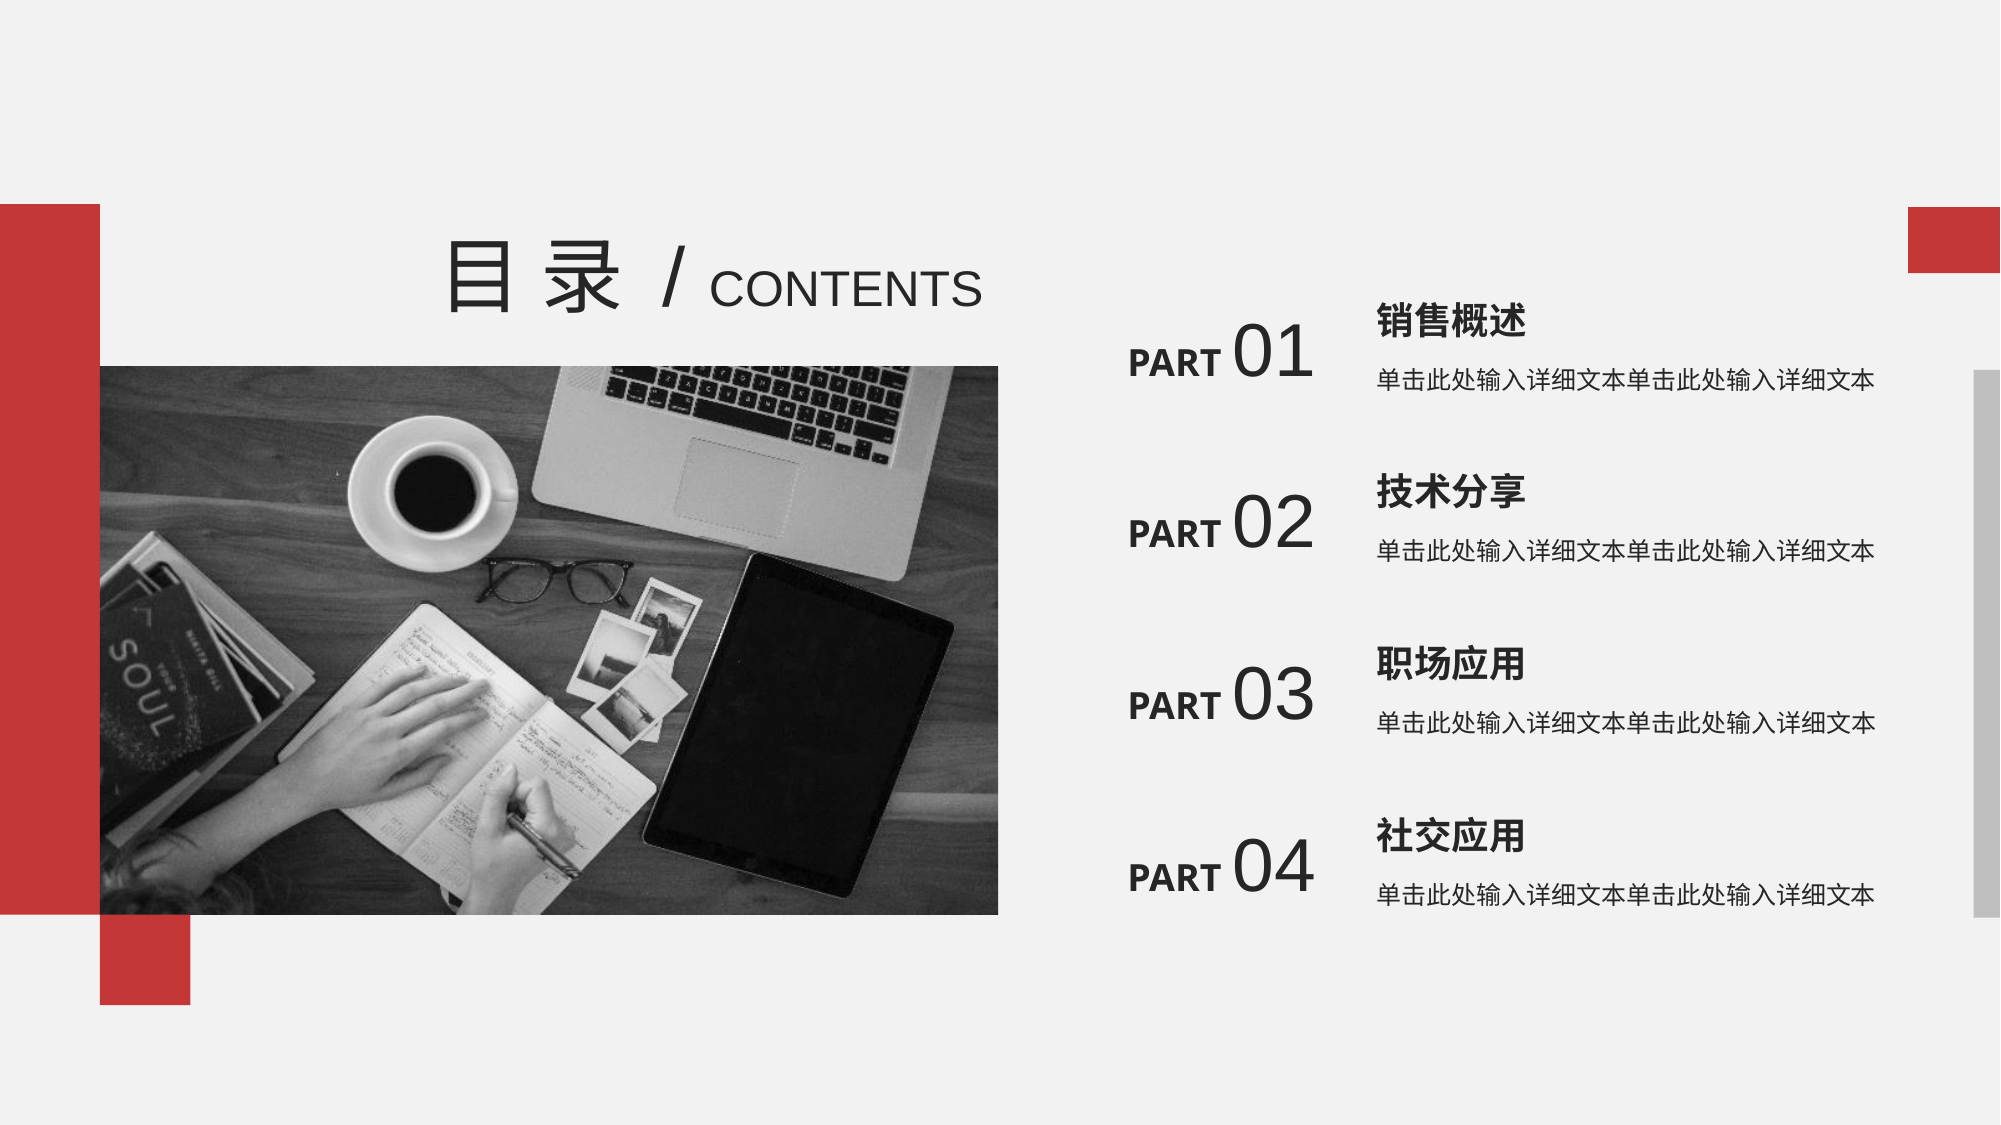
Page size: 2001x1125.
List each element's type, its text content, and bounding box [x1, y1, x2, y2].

text_box 目 录 / CONTENTS [389, 215, 999, 331]
text_box PART 03 [1096, 636, 1331, 742]
text_box 社交应用 [1361, 804, 1583, 857]
text_box [1972, 369, 2000, 919]
text_box PART 01 [1096, 293, 1331, 399]
text_box [99, 914, 191, 1006]
text_box [1907, 206, 2000, 274]
text_box 技术分享 [1361, 460, 1583, 513]
text_box PART 02 [1096, 465, 1331, 570]
text_box PART 04 [1095, 808, 1331, 914]
text_box 单击此处输入详细文本单击此处输入详细文本 [1361, 342, 1906, 403]
text_box [0, 203, 101, 916]
text_box 单击此处输入详细文本单击此处输入详细文本 [1361, 685, 1907, 745]
text_box [99, 366, 999, 916]
text_box 销售概述 [1361, 289, 1583, 342]
text_box 单击此处输入详细文本单击此处输入详细文本 [1361, 857, 1906, 917]
text_box 单击此处输入详细文本单击此处输入详细文本 [1361, 513, 1906, 574]
text_box 职场应用 [1361, 632, 1583, 685]
